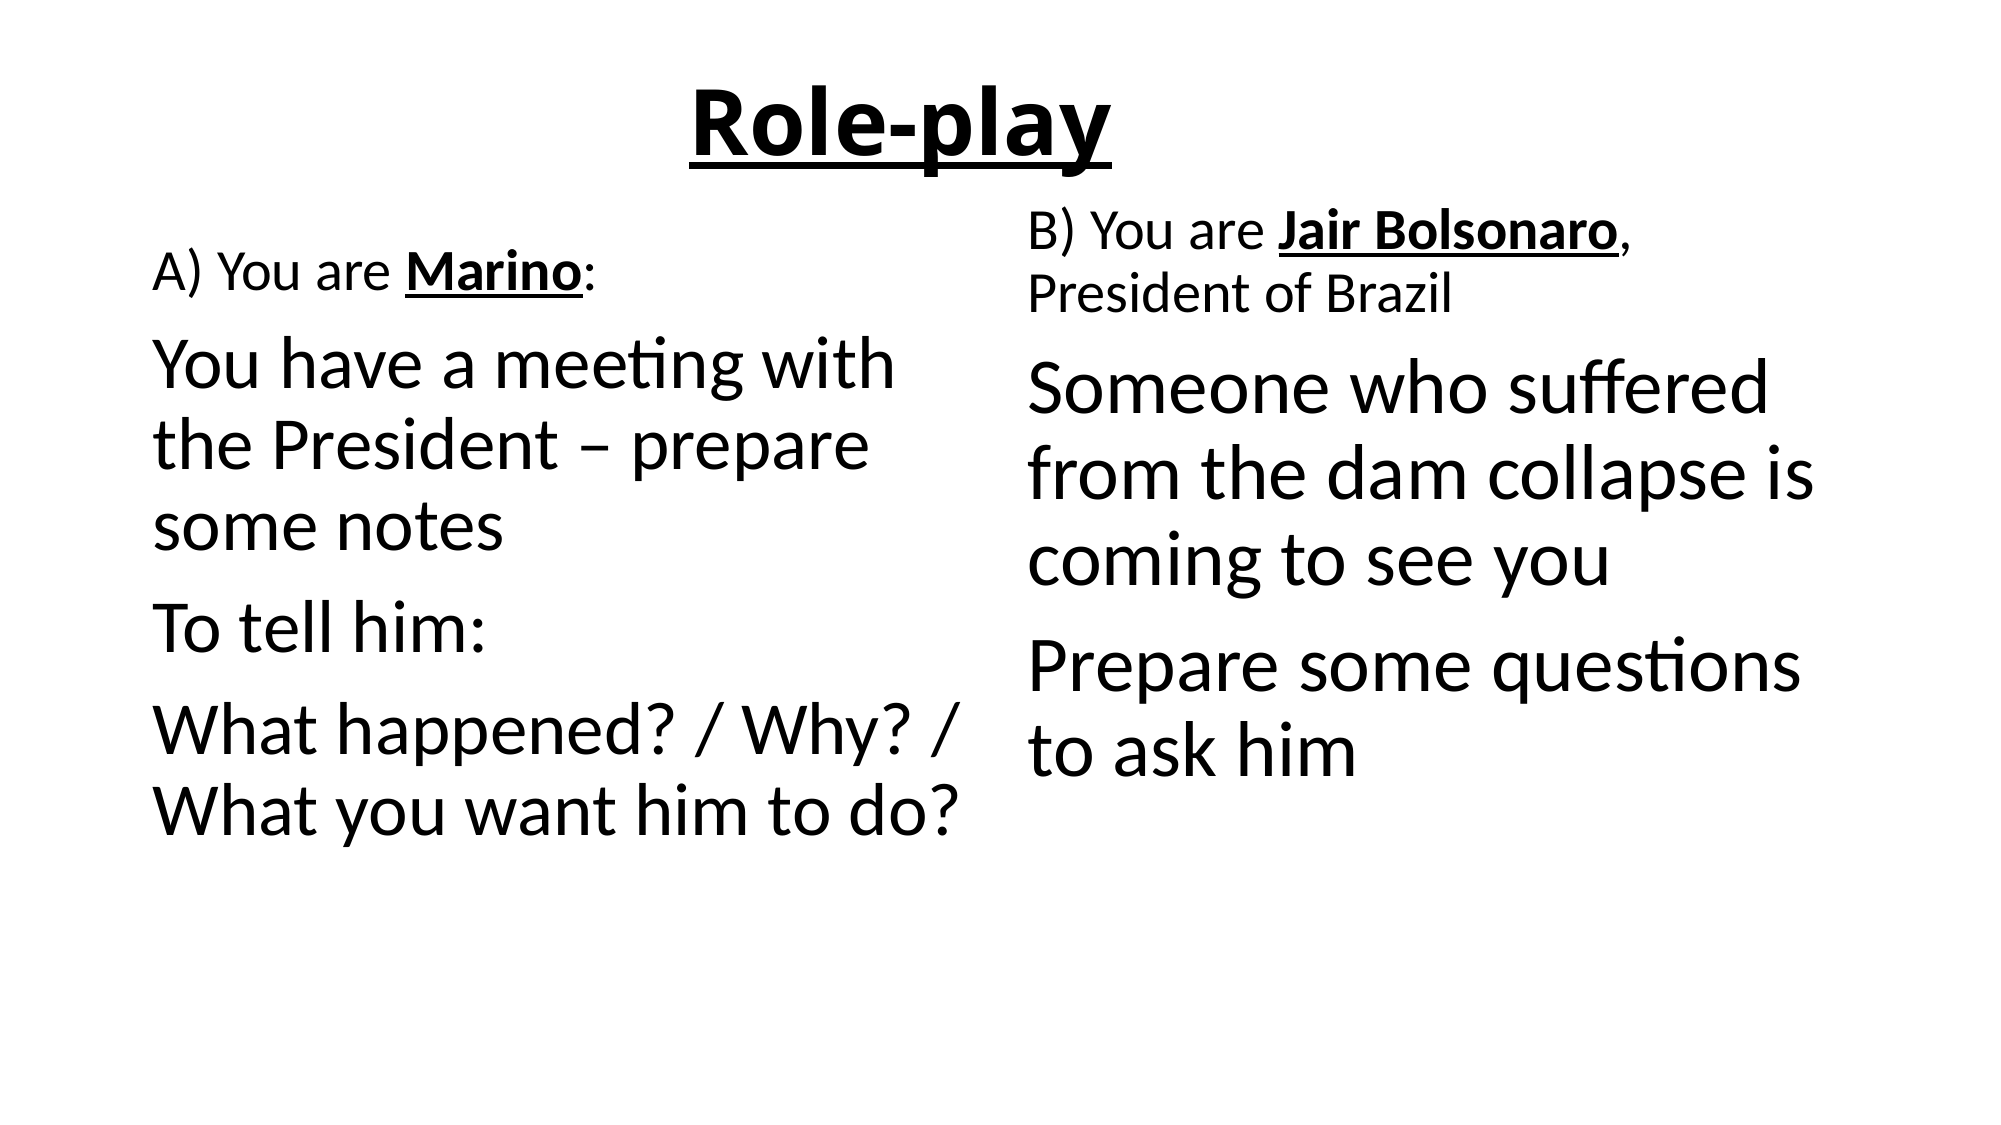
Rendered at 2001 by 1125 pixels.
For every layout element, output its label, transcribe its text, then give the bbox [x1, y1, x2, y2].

title Role-play [673, 59, 1863, 192]
list B) You are Jair Bolsonaro, President of Brazil Someone who suffered from the dam collapse is coming to see you Prepare some questions to ask him [1012, 191, 1863, 1014]
list A) You are Marino: You have a meeting with the President – prepare some notes To tell him: What happened? / Why? / What you want him to do? [137, 232, 988, 1014]
